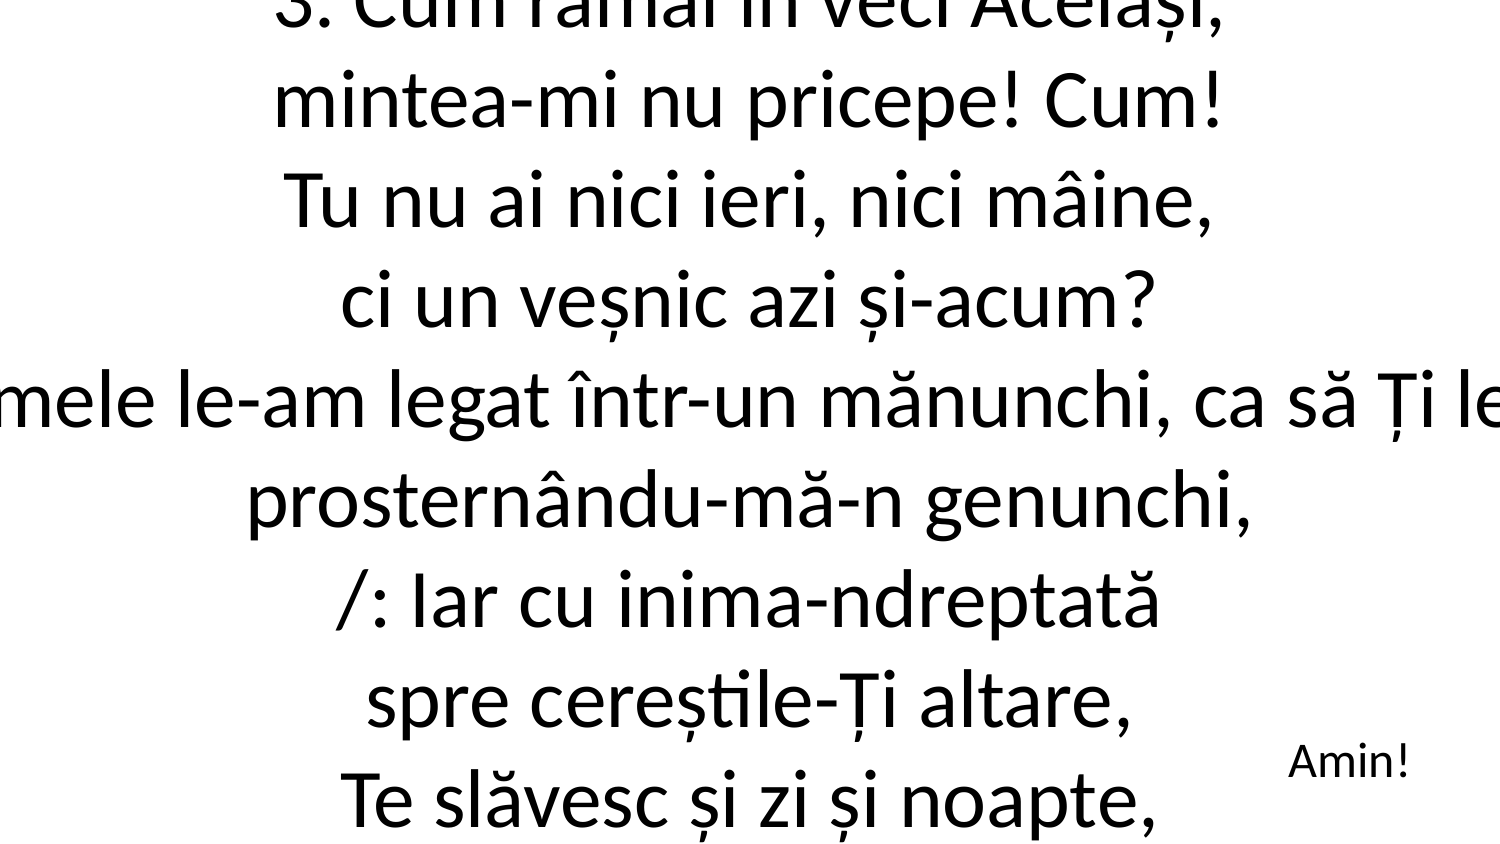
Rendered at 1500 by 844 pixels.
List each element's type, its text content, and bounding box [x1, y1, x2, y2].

text_box 3. Cum rămâi în veci Același, mintea-mi nu pricepe! Cum! Tu nu ai nici ieri, nici mâine, ci un veșnic azi și-acum? Toate laudele mele le-am legat într-un mănunchi, ca să Ți le-aduc ‘nainte, prosternându-mă-n genunchi, /: Iar cu inima-ndreptată spre cereștile-Ți altare, Te slăvesc și zi și noapte, Tată sfânt și bun și mare! :/ [0, 0, 1500, 844]
text_box Amin! [1273, 674, 1427, 795]
